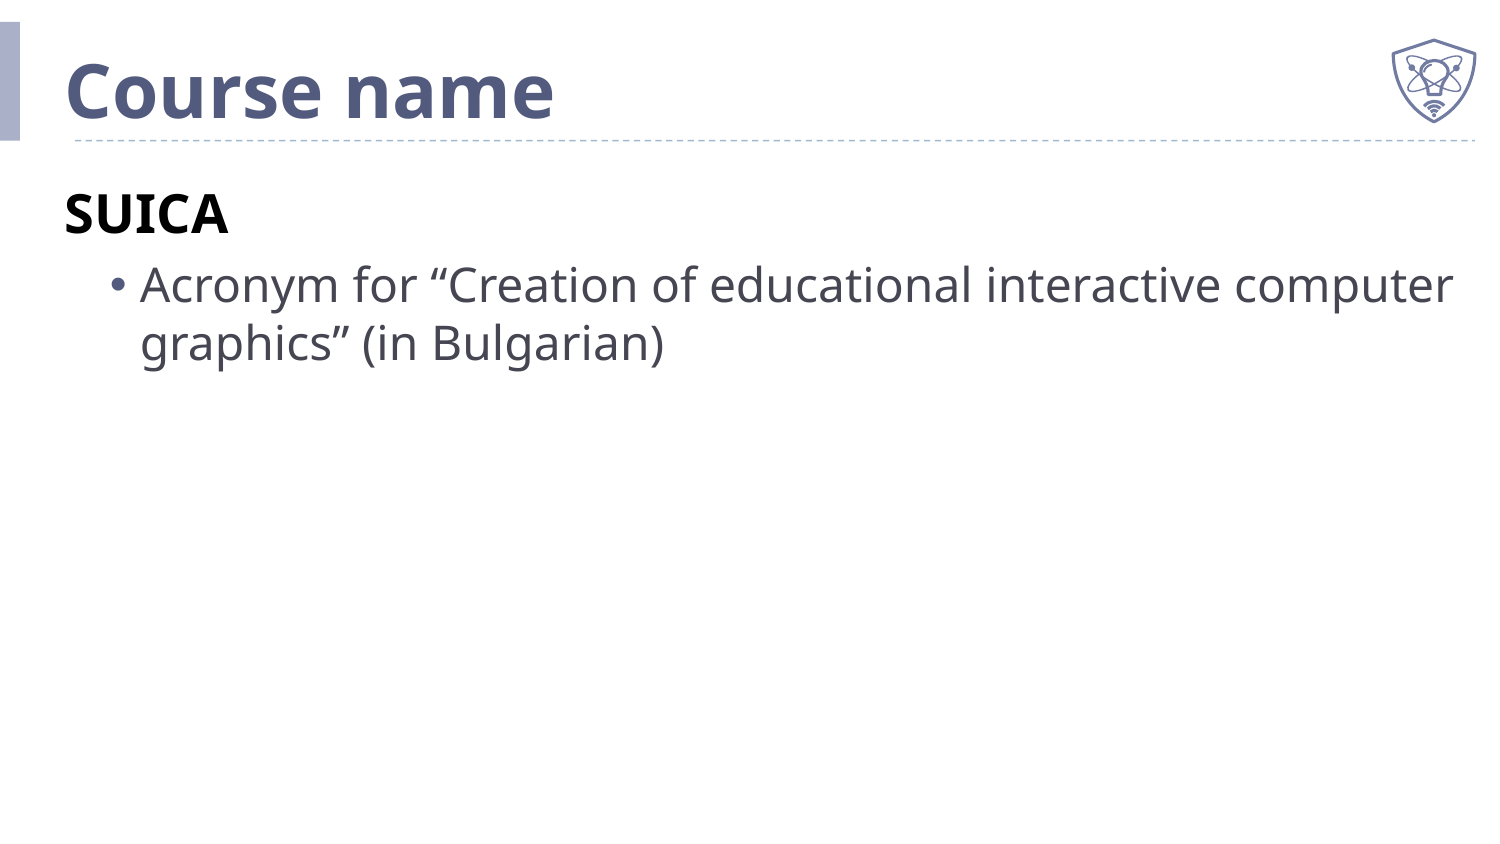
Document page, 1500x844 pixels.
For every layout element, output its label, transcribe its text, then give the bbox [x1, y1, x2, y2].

title Course name [50, 18, 1475, 141]
list SUICA Acronym for “Creation of educational interactive computer graphics” (in Bulgarian) [50, 171, 1475, 835]
